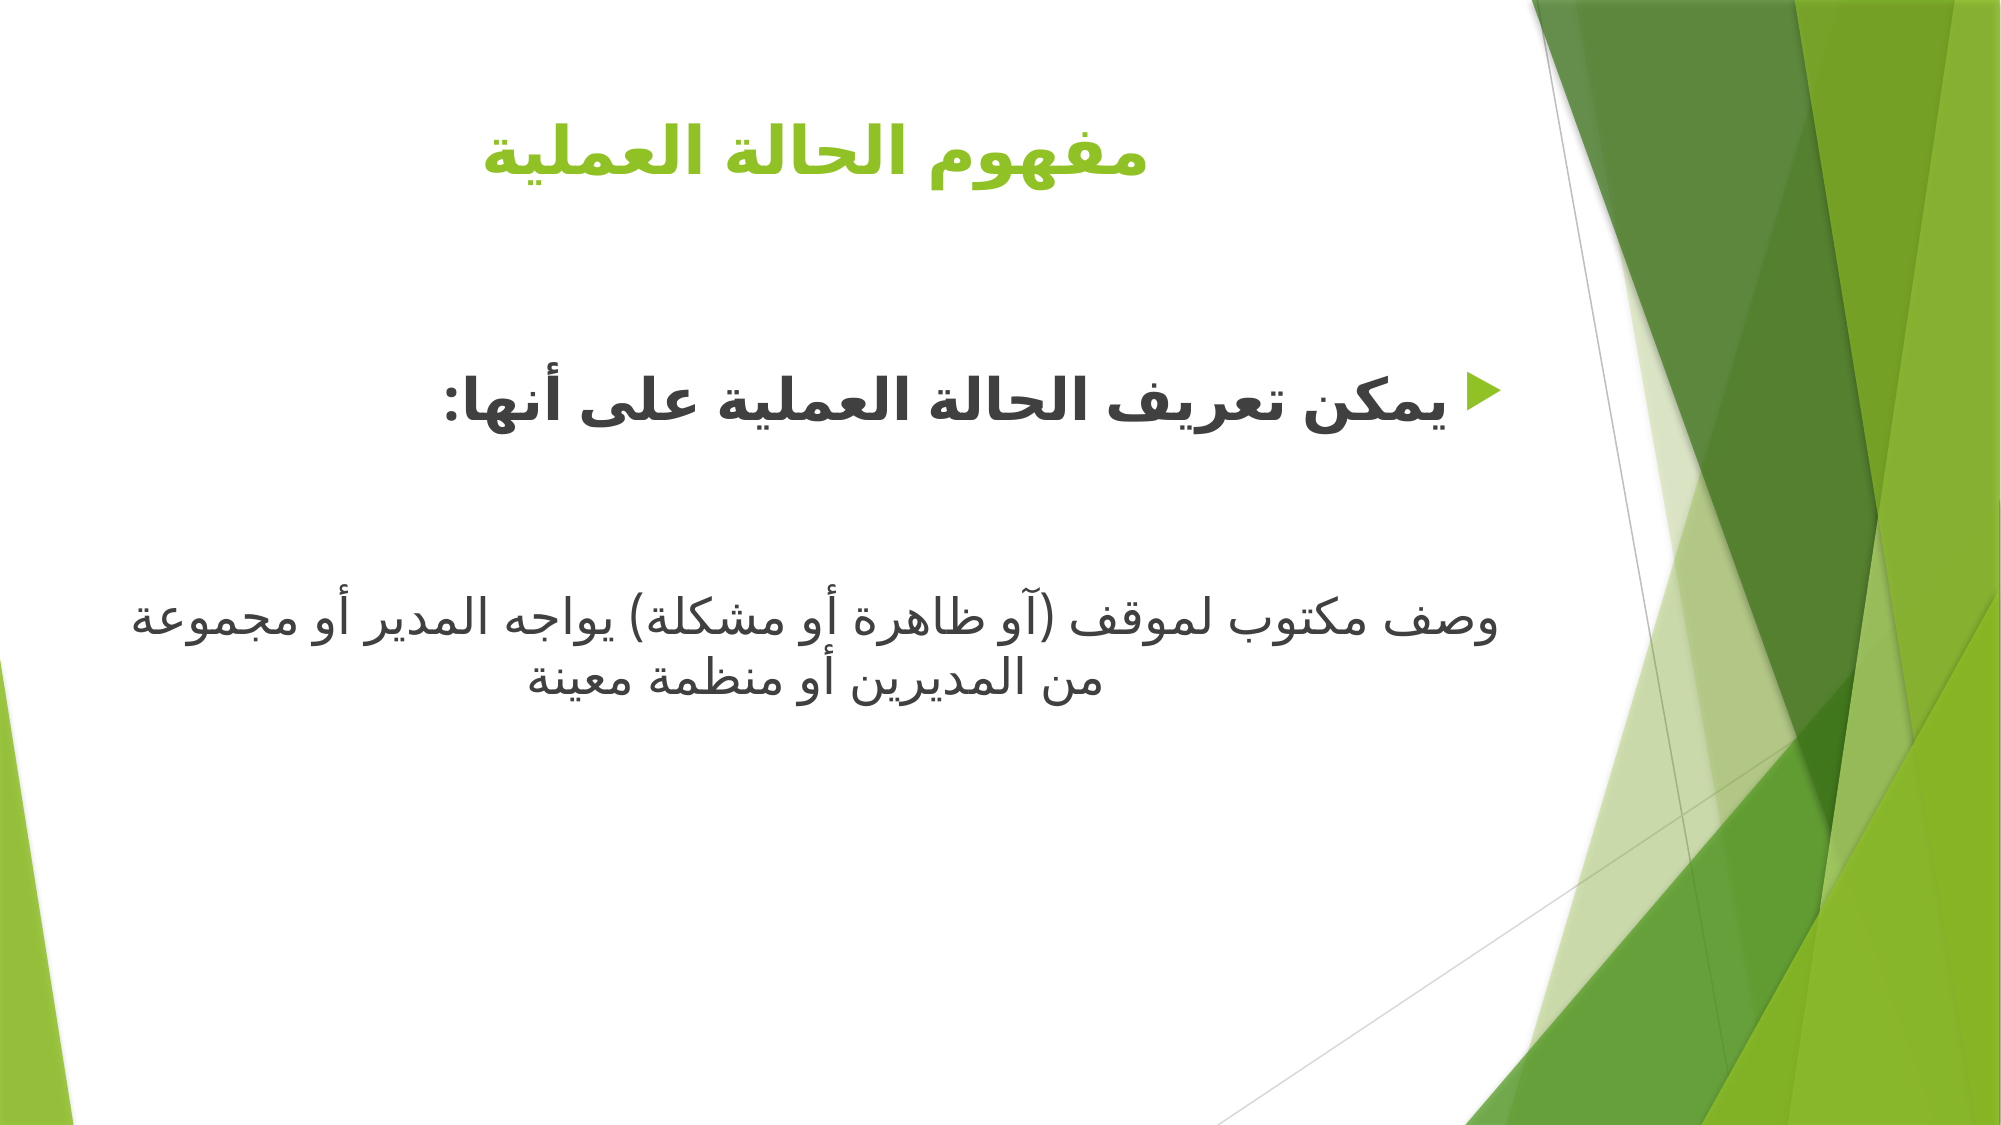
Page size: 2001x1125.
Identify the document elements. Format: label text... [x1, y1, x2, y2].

title مفهوم الحالة العملية [111, 99, 1522, 317]
list يمكن تعريف الحالة العملية على أنها: وصف مكتوب لموقف (آو ظاهرة أو مشكلة) يواجه المدير أو مجموعة من المديرين أو منظمة معينة [111, 354, 1522, 992]
